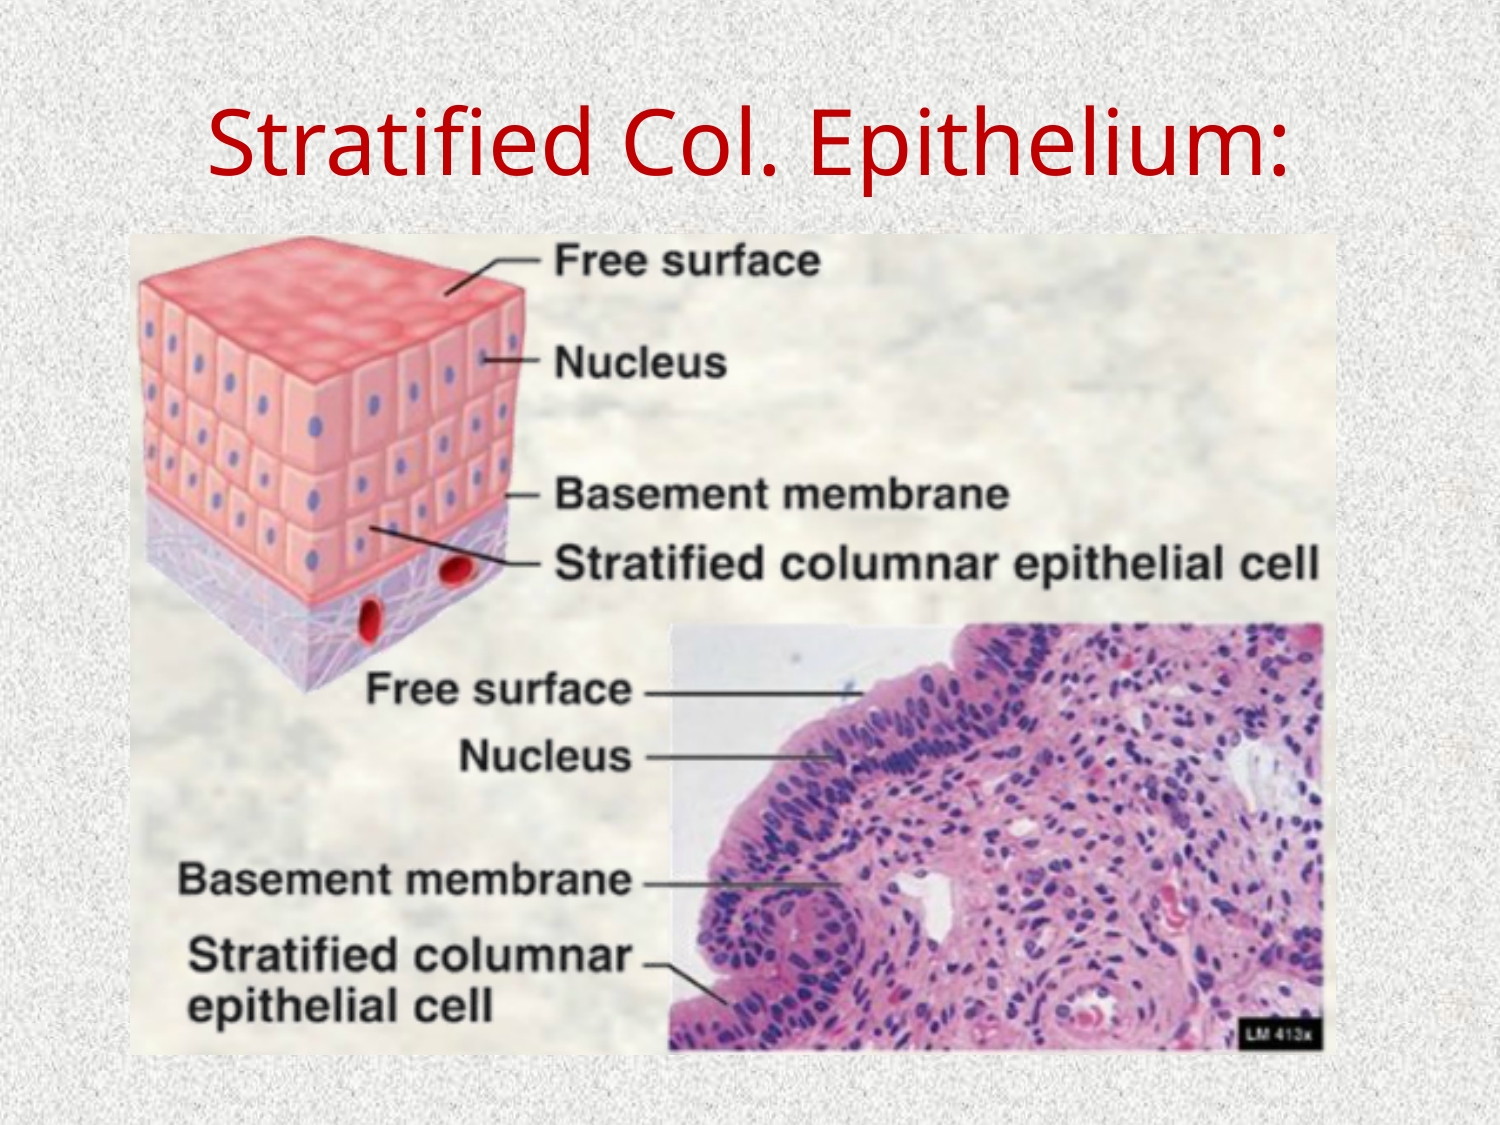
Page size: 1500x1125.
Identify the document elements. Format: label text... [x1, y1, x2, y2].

title Stratified Col. Epithelium: [75, 45, 1425, 233]
picture [0, 0, 1500, 1125]
